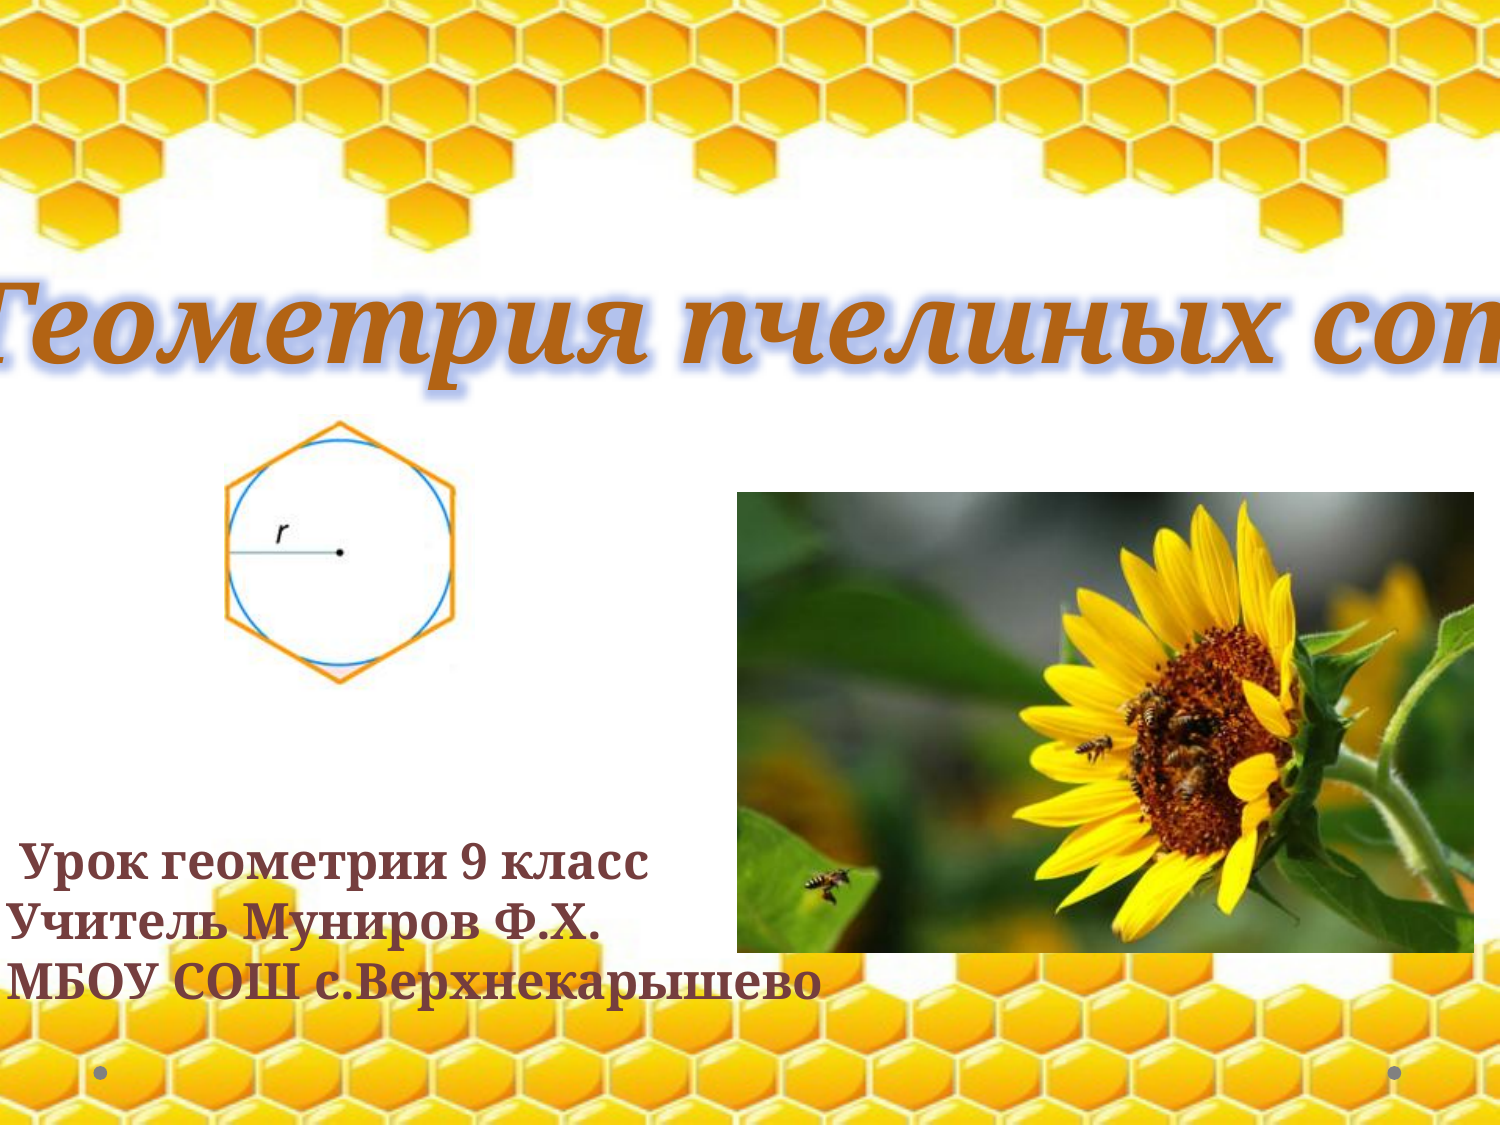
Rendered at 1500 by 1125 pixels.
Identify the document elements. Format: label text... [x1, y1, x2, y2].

picture [0, 0, 1500, 238]
text_box Урок геометрии 9 класс Учитель Муниров Ф.Х. МБОУ СОШ с.Верхнекарышево [0, 822, 839, 1018]
picture [0, 402, 1500, 1125]
text_box Геометрия пчелиных сот [0, 243, 1500, 394]
